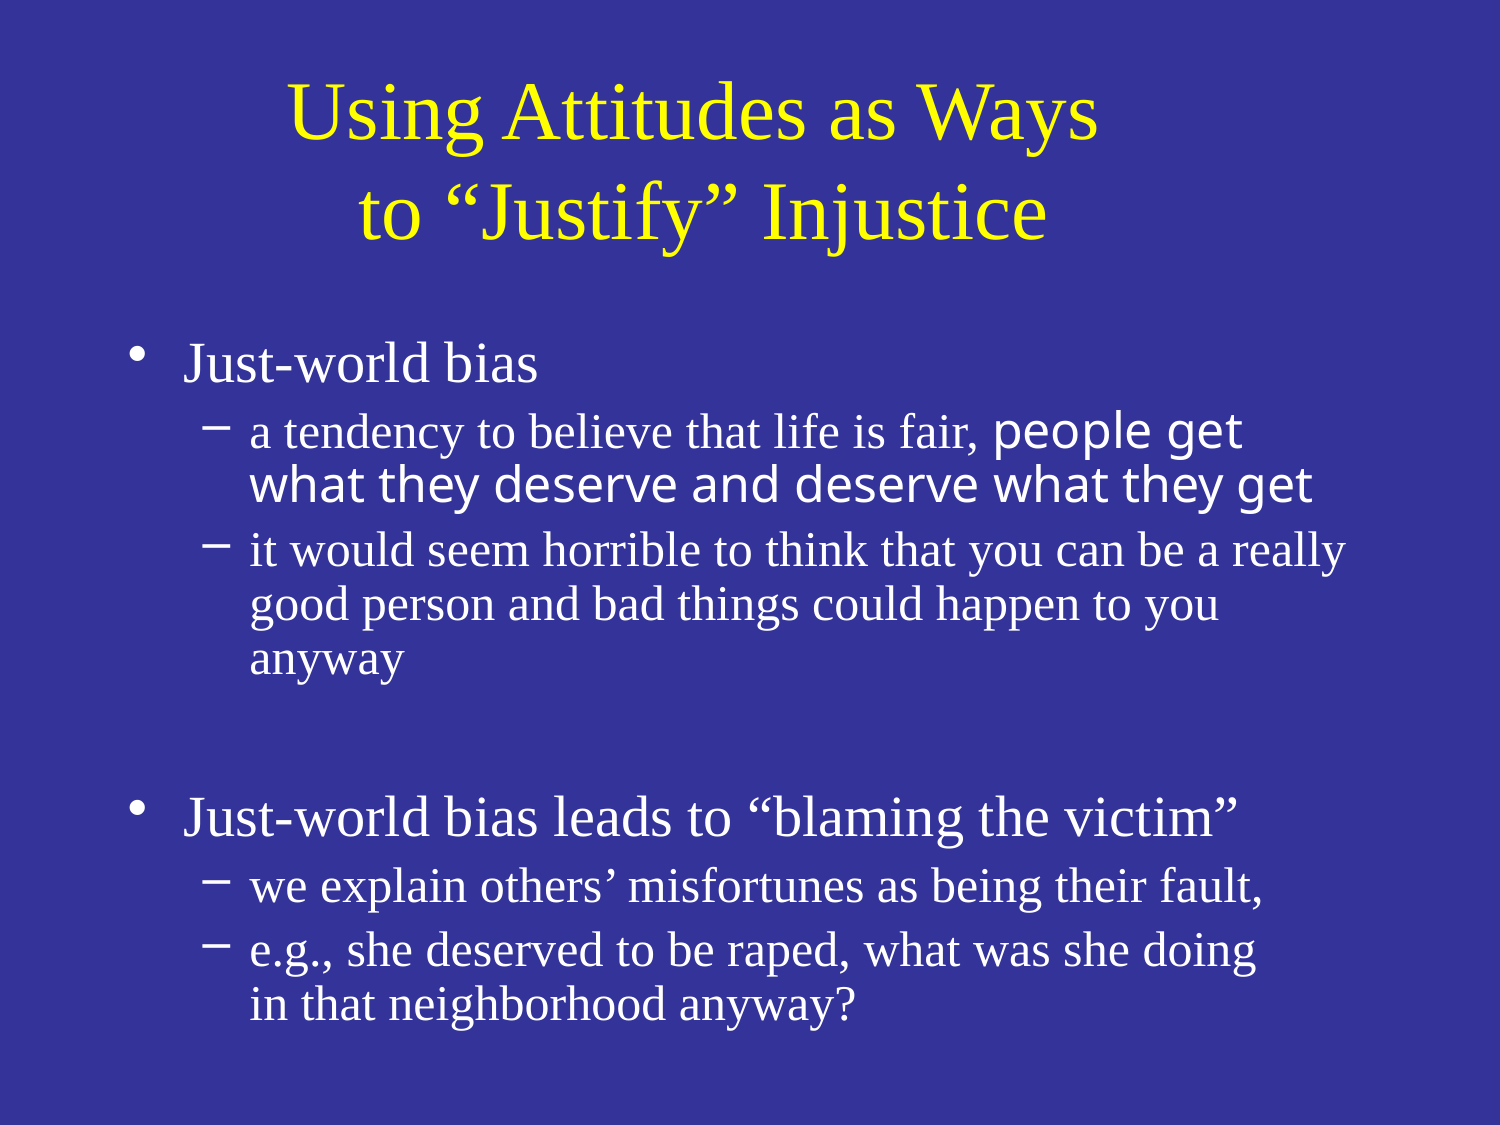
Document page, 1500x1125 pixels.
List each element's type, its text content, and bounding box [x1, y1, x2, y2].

title Using Attitudes as Ways to “Justify” Injustice [66, 62, 1342, 251]
list Just-world bias a tendency to believe that life is fair, people get what they deserve and deserve what they get it would seem horrible to think that you can be a really good person and bad things could happen to you anyway Just-world bias leads to “blaming the victim” we explain others’ misfortunes as being their fault, e.g., she deserved to be raped, what was she doing in that neighborhood anyway? [112, 324, 1388, 1001]
